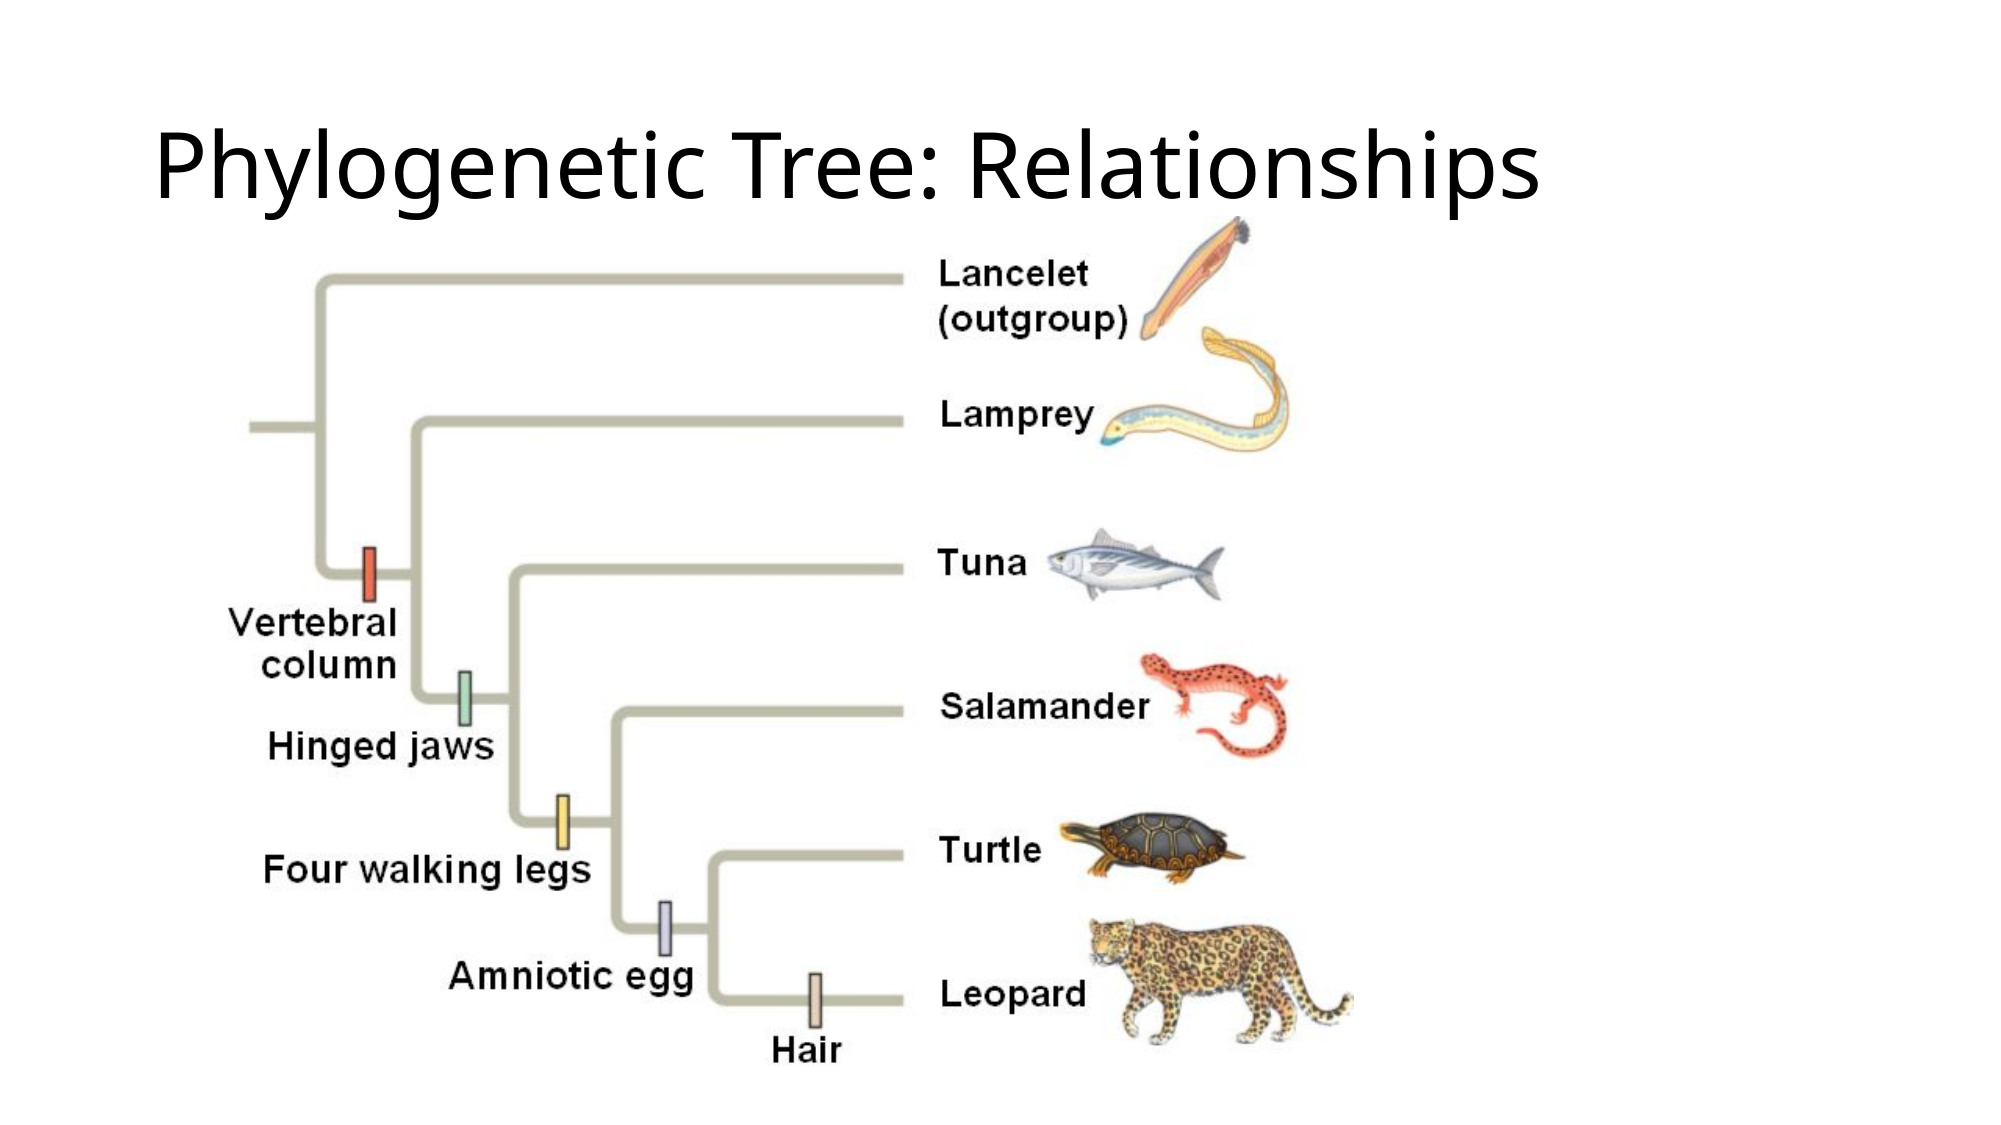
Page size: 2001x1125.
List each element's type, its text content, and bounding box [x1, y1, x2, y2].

title Phylogenetic Tree: Relationships [137, 59, 1863, 278]
picture [228, 216, 1354, 1067]
